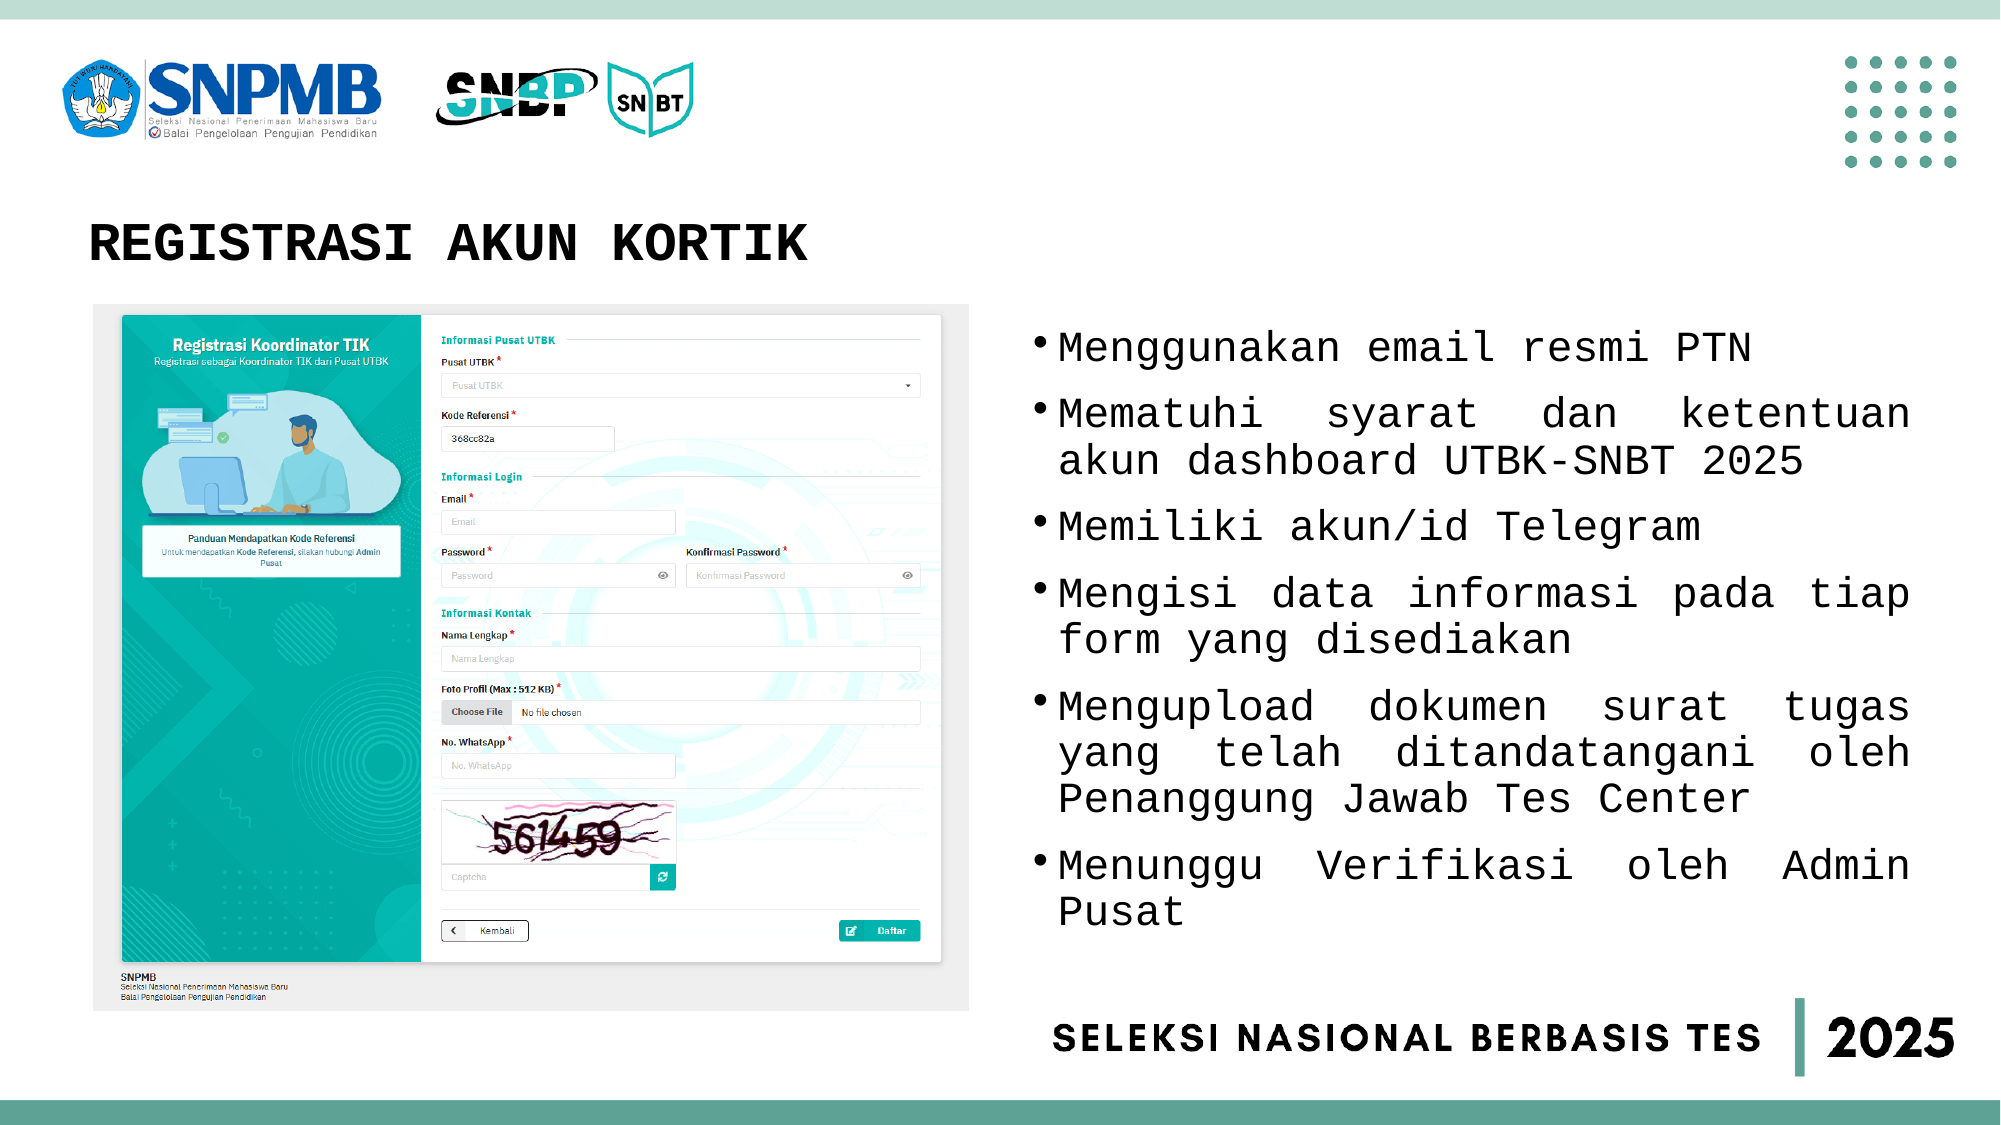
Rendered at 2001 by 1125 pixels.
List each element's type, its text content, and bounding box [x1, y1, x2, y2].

picture [0, 0, 2001, 1125]
title REGISTRASI AKUN KORTIK [68, 185, 1932, 292]
list Menggunakan email resmi PTN Mematuhi syarat dan ketentuan akun dashboard UTBK-SNBT 2025 Memiliki akun/id Telegram Mengisi data informasi pada tiap form yang disediakan Mengupload dokumen surat tugas yang telah ditandatangani oleh Penanggung Jawab Tes Center Menunggu Verifikasi oleh Admin Pusat [1001, 304, 1932, 958]
